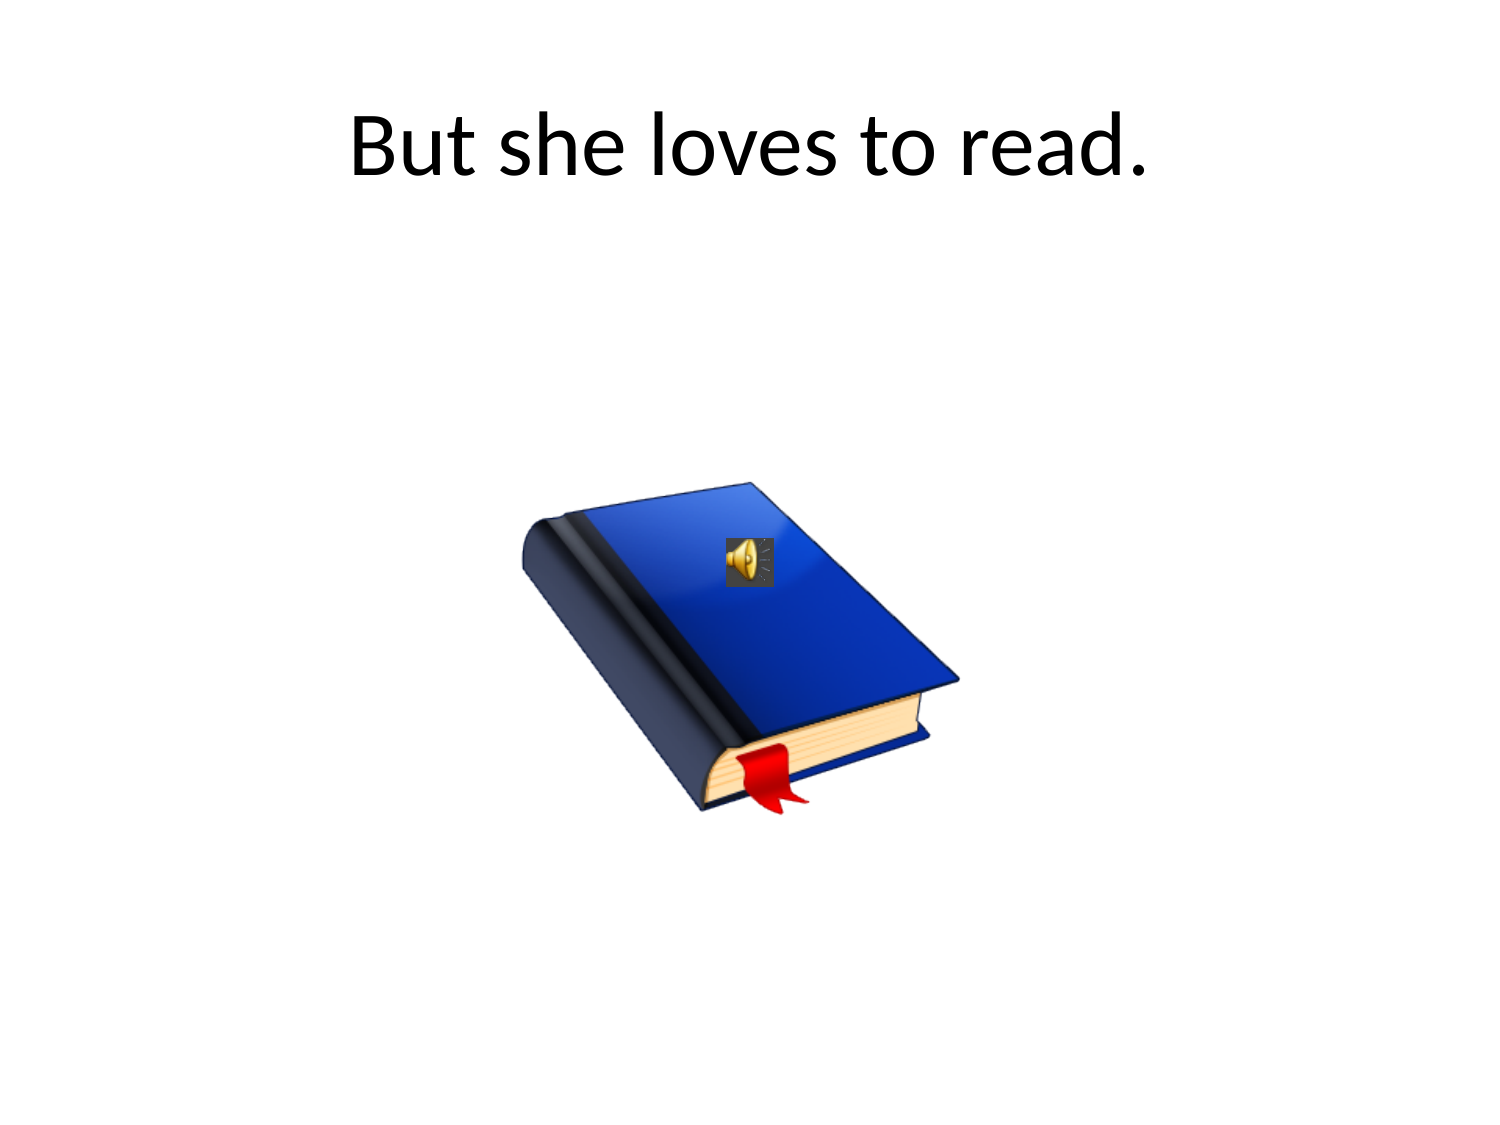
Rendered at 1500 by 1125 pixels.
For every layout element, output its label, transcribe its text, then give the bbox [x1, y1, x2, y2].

title But she loves to read. [75, 45, 1425, 233]
picture [512, 424, 963, 876]
